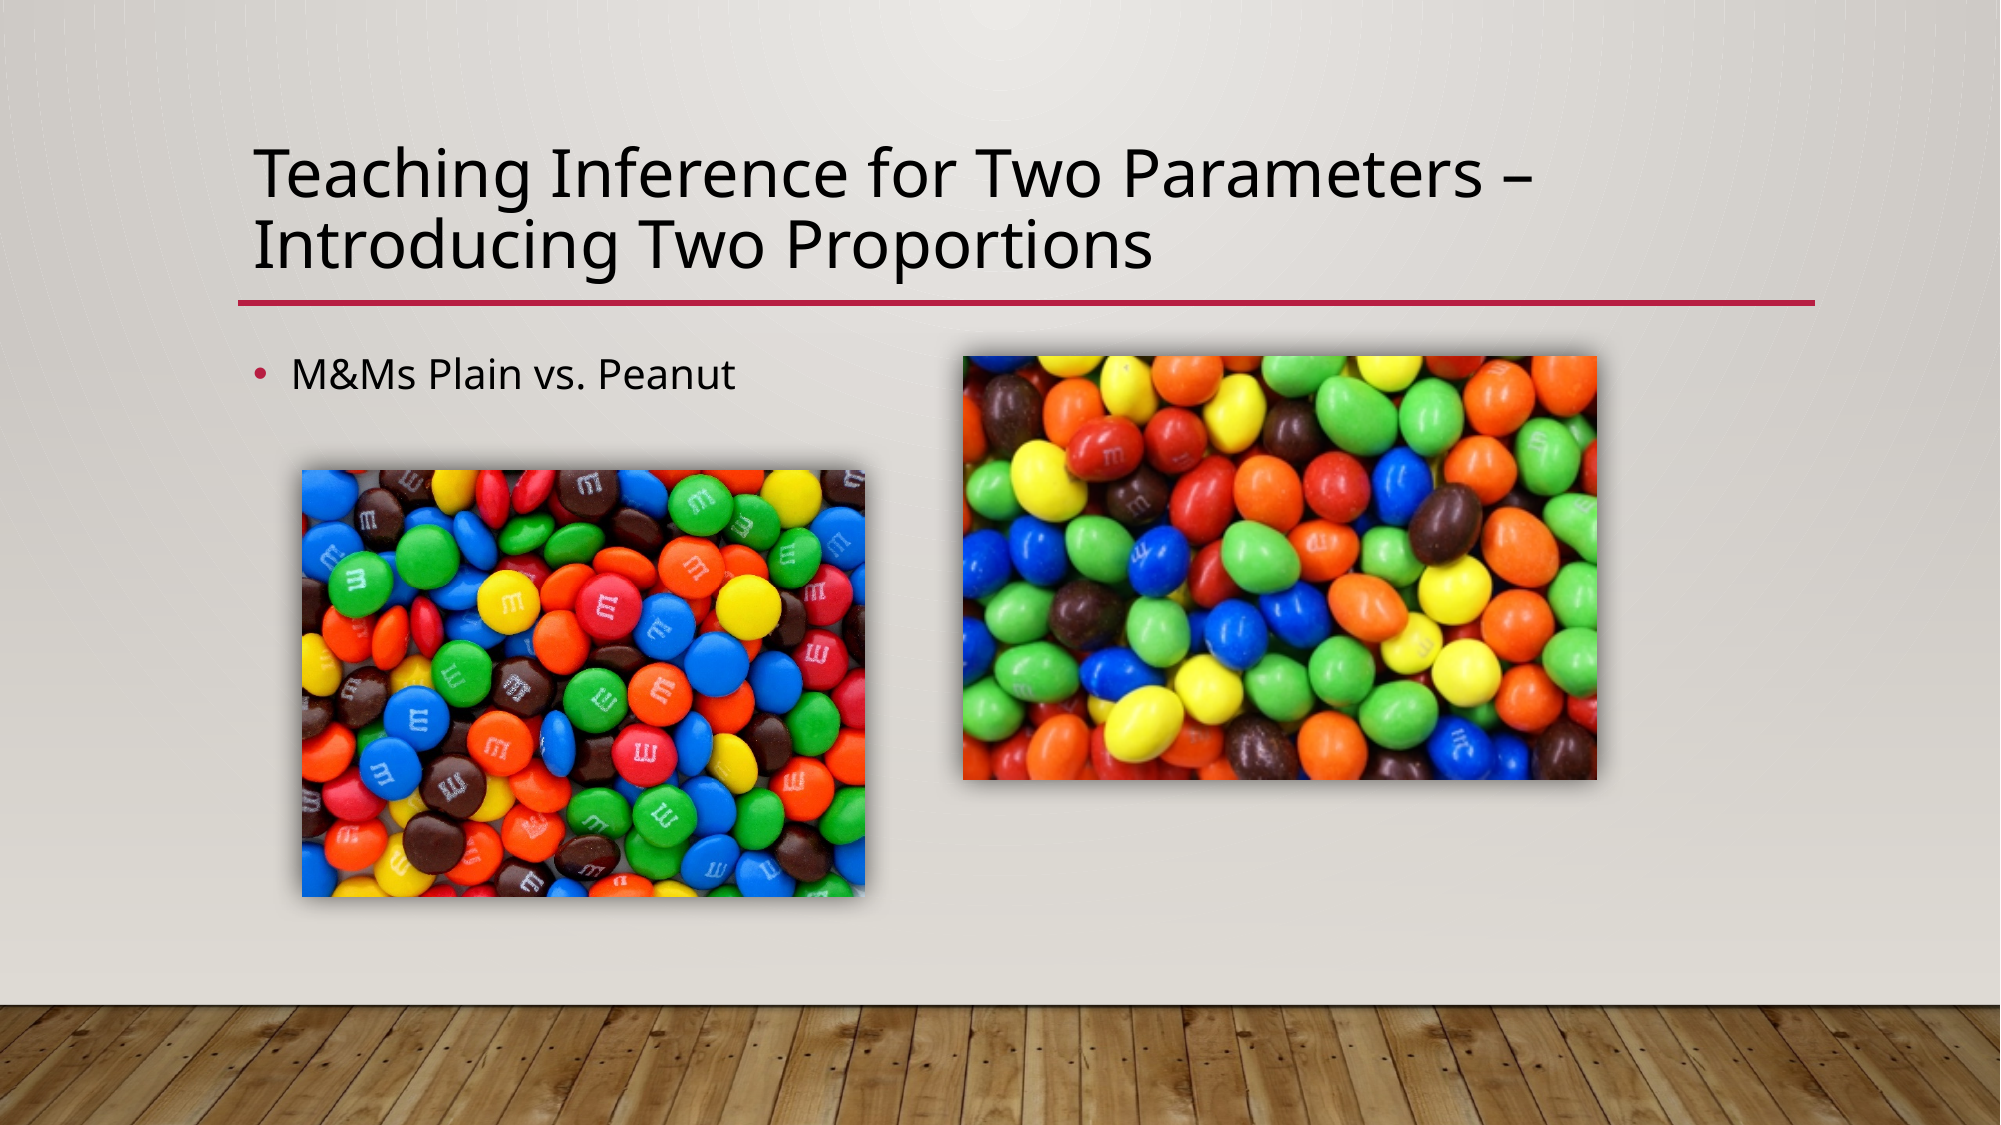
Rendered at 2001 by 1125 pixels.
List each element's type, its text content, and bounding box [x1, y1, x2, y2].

picture [0, 1005, 2000, 1125]
picture [302, 470, 865, 897]
title Teaching Inference for Two Parameters – Introducing Two Proportions [238, 131, 1814, 305]
list M&Ms Plain vs. Peanut [238, 330, 1156, 897]
picture [963, 356, 1598, 780]
